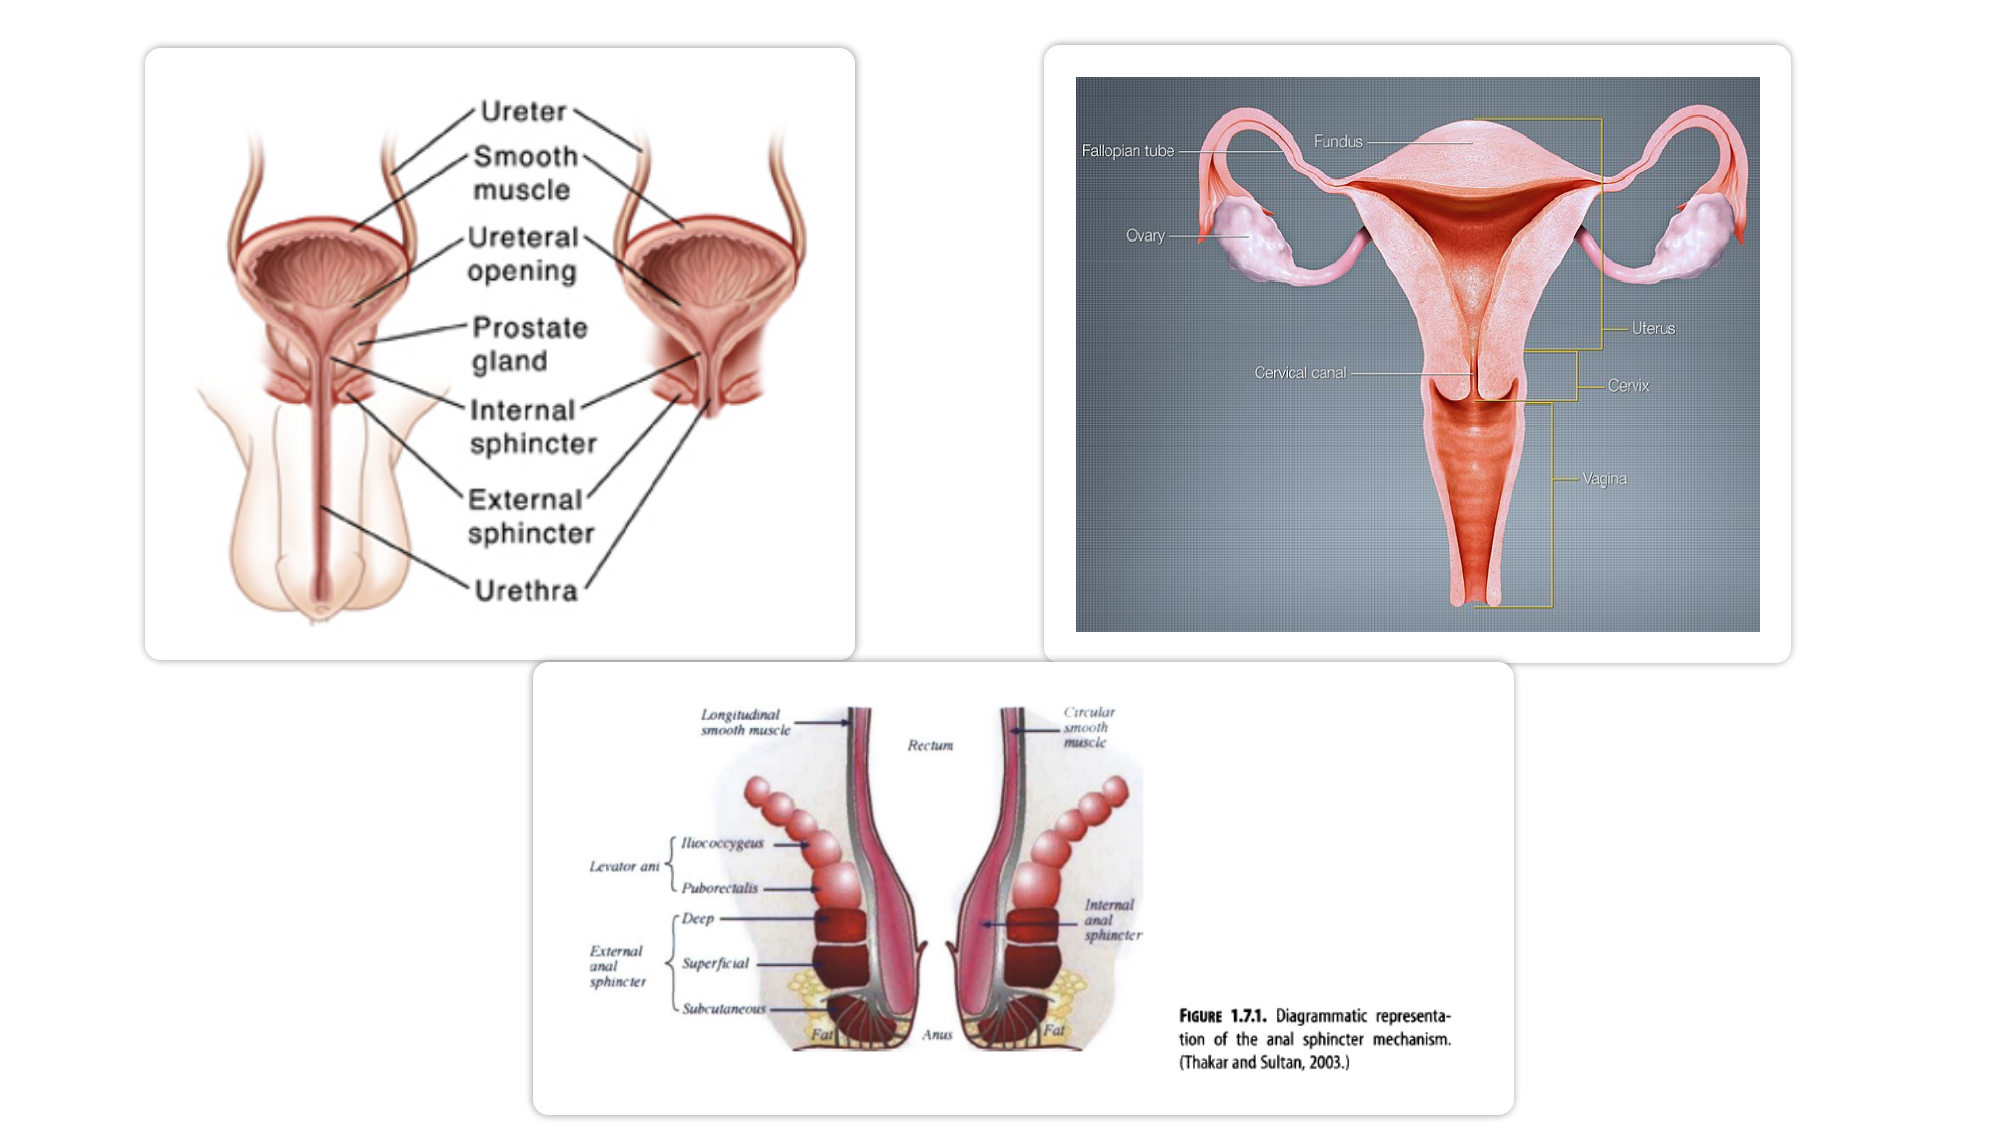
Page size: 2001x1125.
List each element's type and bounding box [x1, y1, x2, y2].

picture [563, 693, 1483, 1084]
picture [1075, 76, 1761, 632]
list [176, 79, 824, 629]
